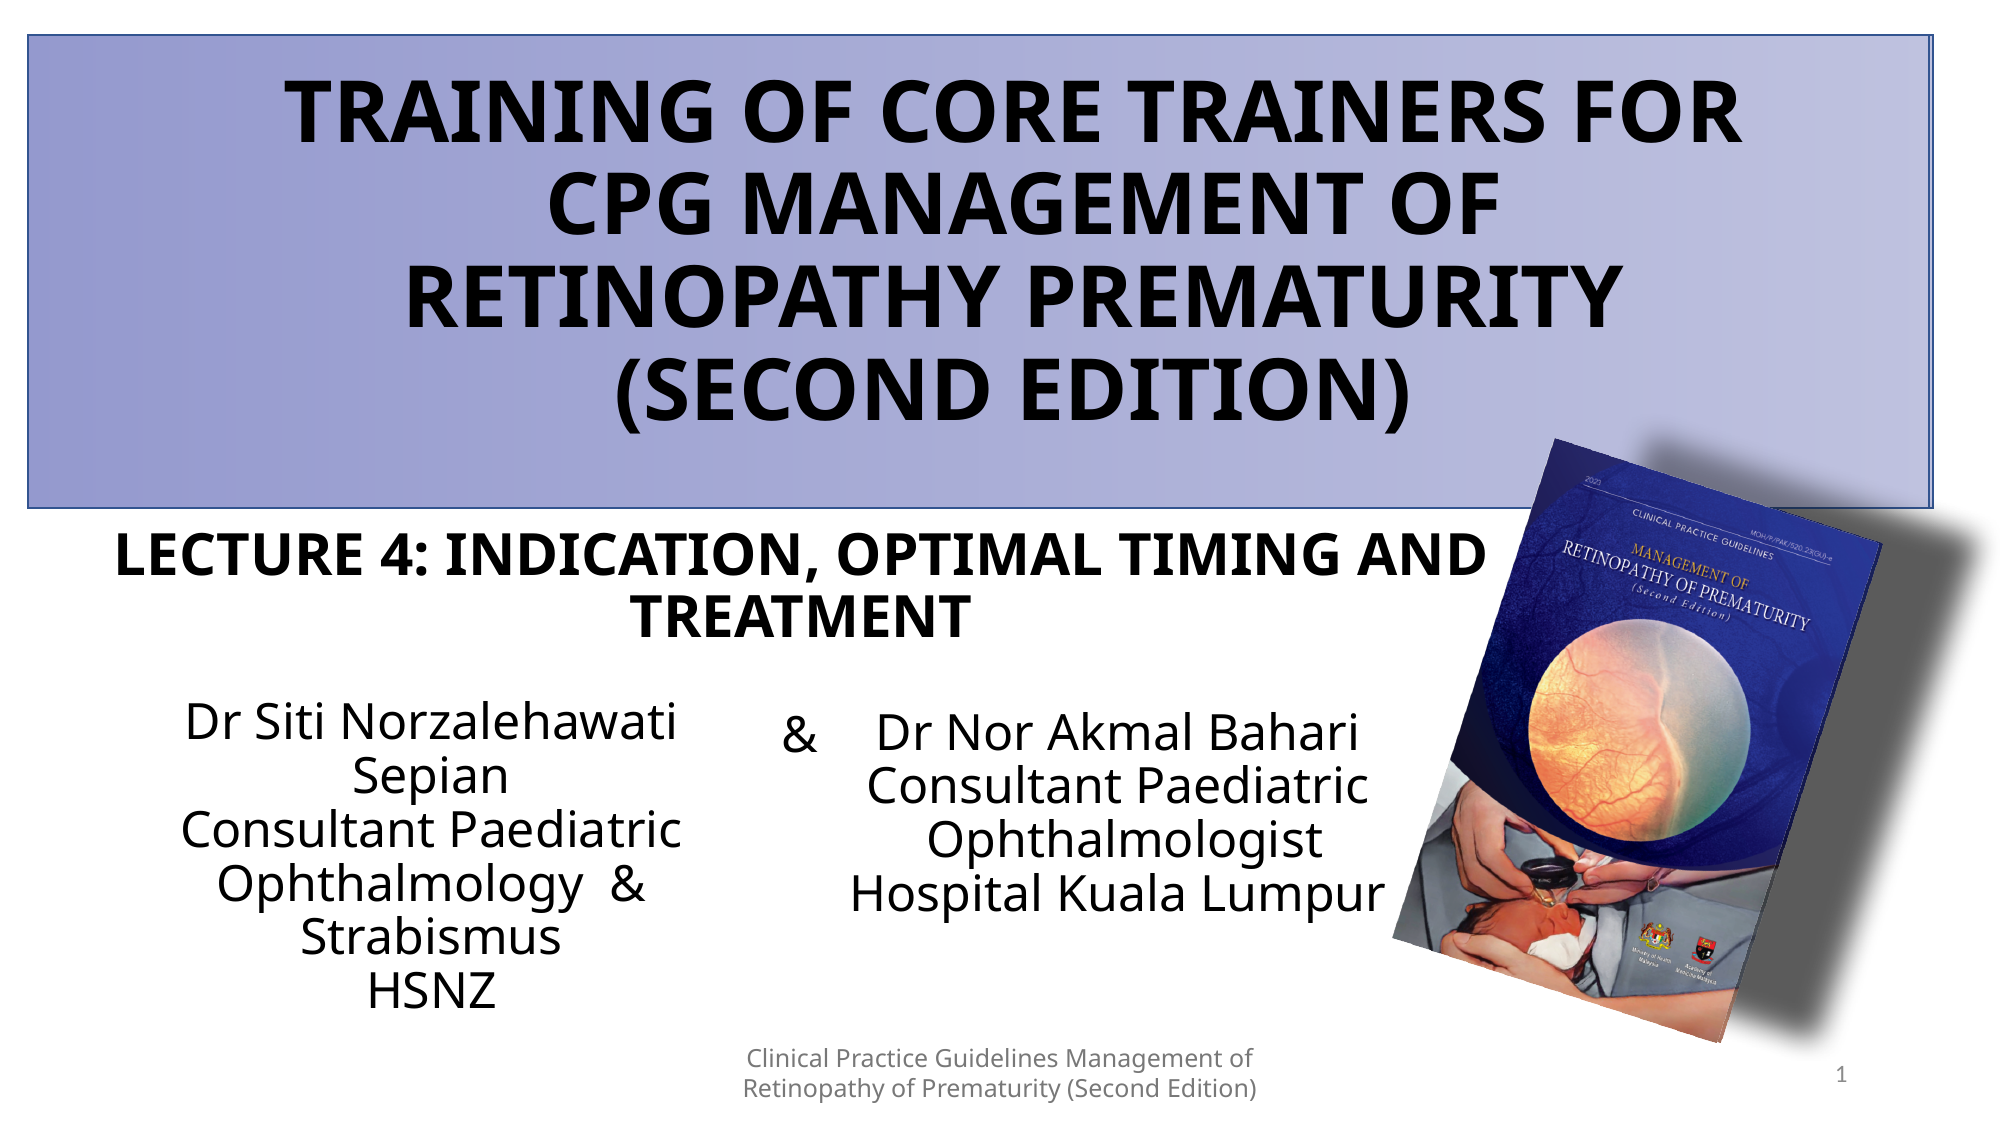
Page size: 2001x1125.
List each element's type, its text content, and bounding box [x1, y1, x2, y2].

text_box TRAINING OF CORE TRAINERS FOR CPG MANAGEMENT OF RETINOPATHY PREMATURITY (SECOND EDITION) [263, 55, 1764, 447]
text_box Dr Nor Akmal Bahari Consultant Paediatric Ophthalmologist Hospital Kuala Lumpur [615, 693, 1463, 931]
text_box & [766, 694, 1463, 770]
footer Clinical Practice Guidelines Management of Retinopathy of Prematurity (Second Edition) [662, 1042, 1338, 1103]
picture [1392, 439, 1883, 1042]
title LECTURE 4: INDICATION, OPTIMAL TIMING AND TREATMENT [51, 509, 1463, 658]
text_box [1930, 34, 1934, 504]
subtitle Dr Siti Norzalehawati Sepian Consultant Paediatric Ophthalmology & Strabismus HSNZ [121, 688, 743, 961]
text_box [27, 34, 1930, 509]
slide_number 1 [1412, 1042, 1863, 1103]
